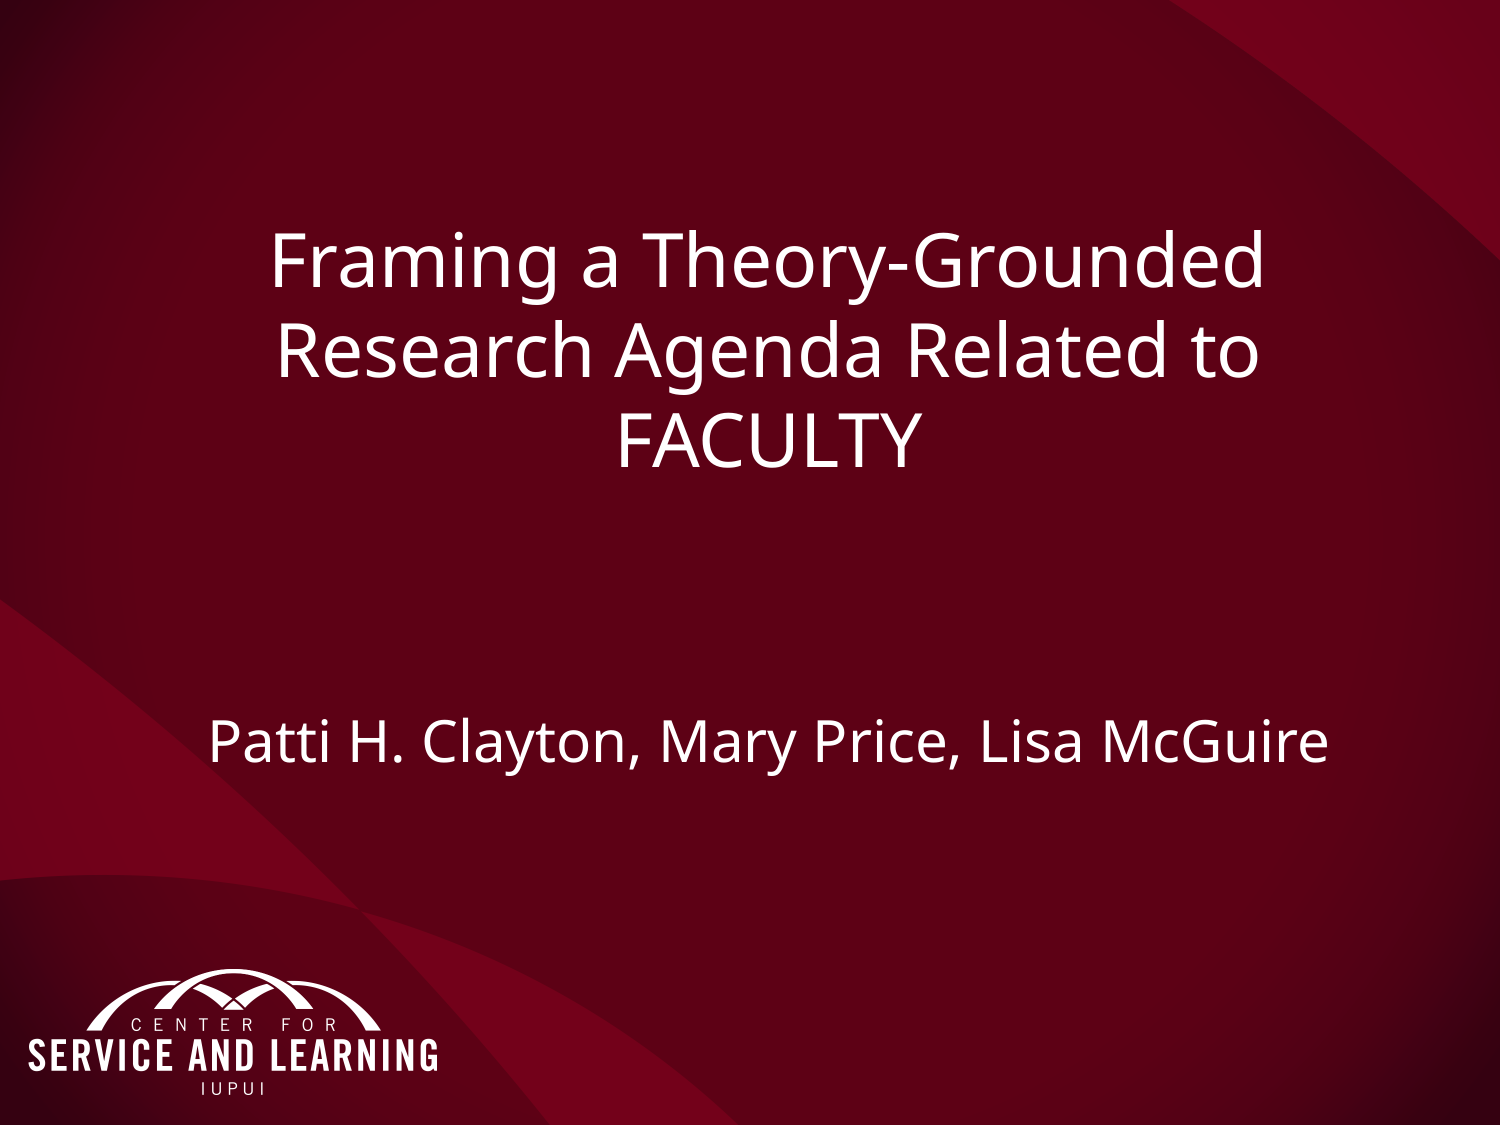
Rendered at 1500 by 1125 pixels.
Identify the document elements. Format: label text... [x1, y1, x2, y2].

subtitle Framing a Theory-Grounded Research Agenda Related to FACULTY Patti H. Clayton, Mary Price, Lisa McGuire [99, 99, 1438, 1000]
picture [0, 0, 1500, 1125]
